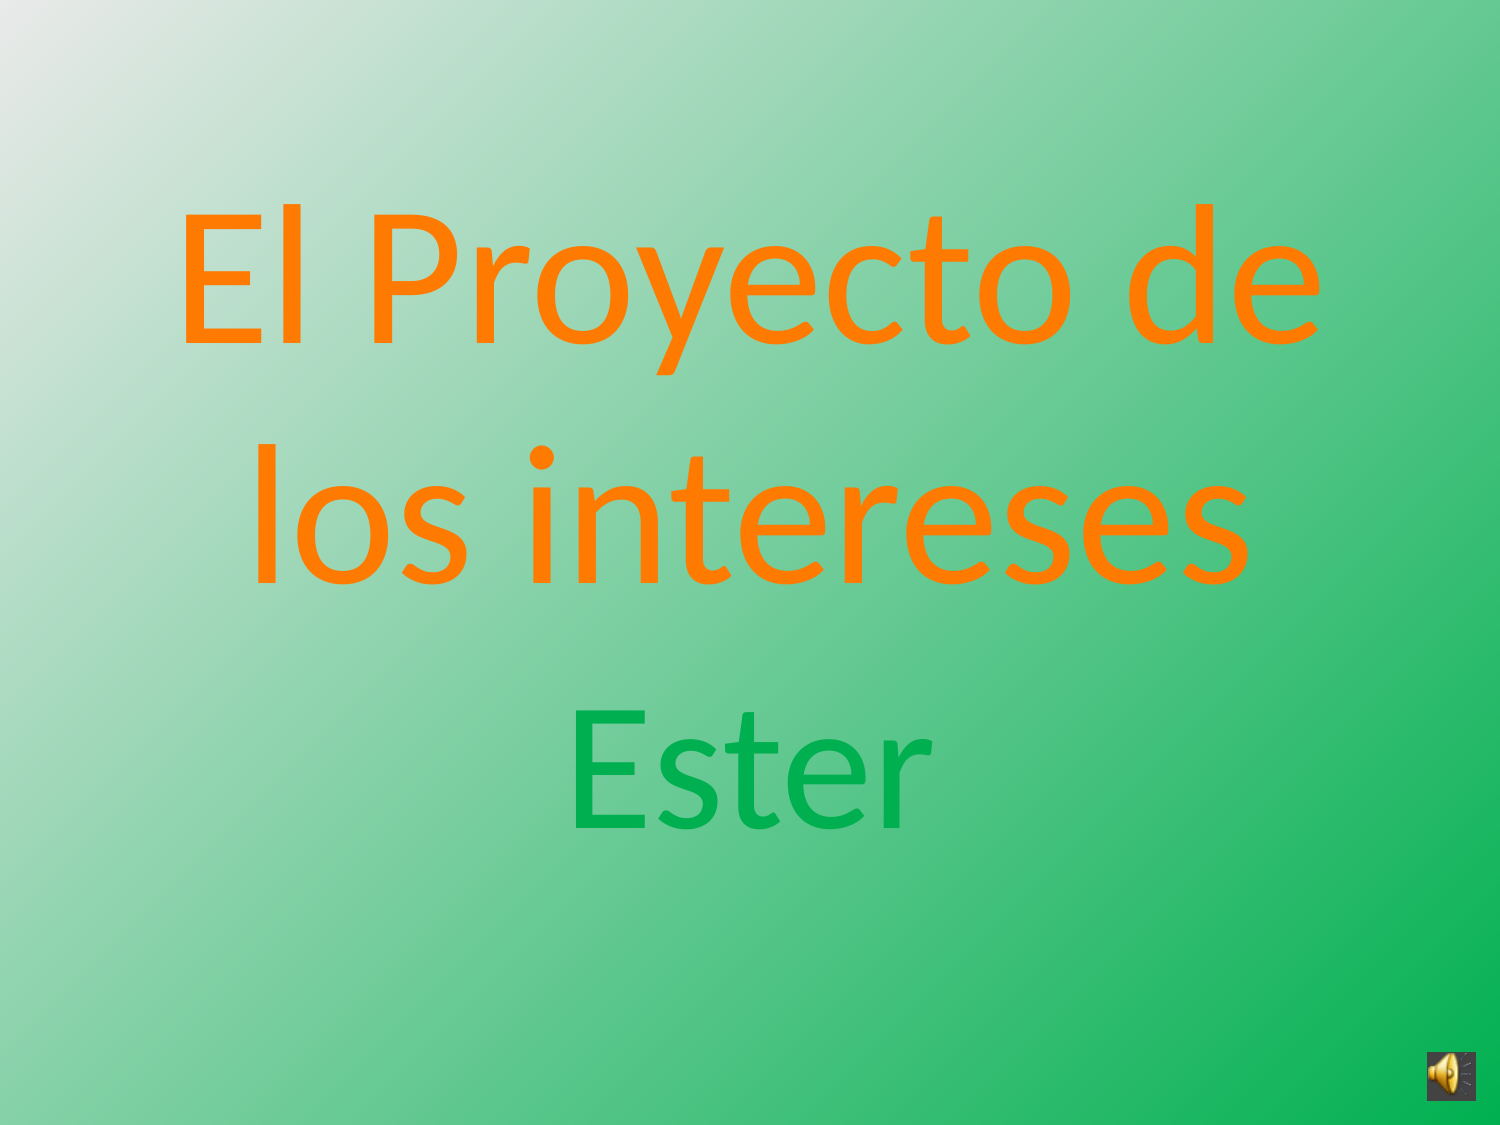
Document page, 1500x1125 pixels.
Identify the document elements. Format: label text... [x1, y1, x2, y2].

picture [1426, 1051, 1477, 1102]
title El Proyecto de los intereses [112, 262, 1388, 504]
subtitle Ester [225, 637, 1275, 925]
